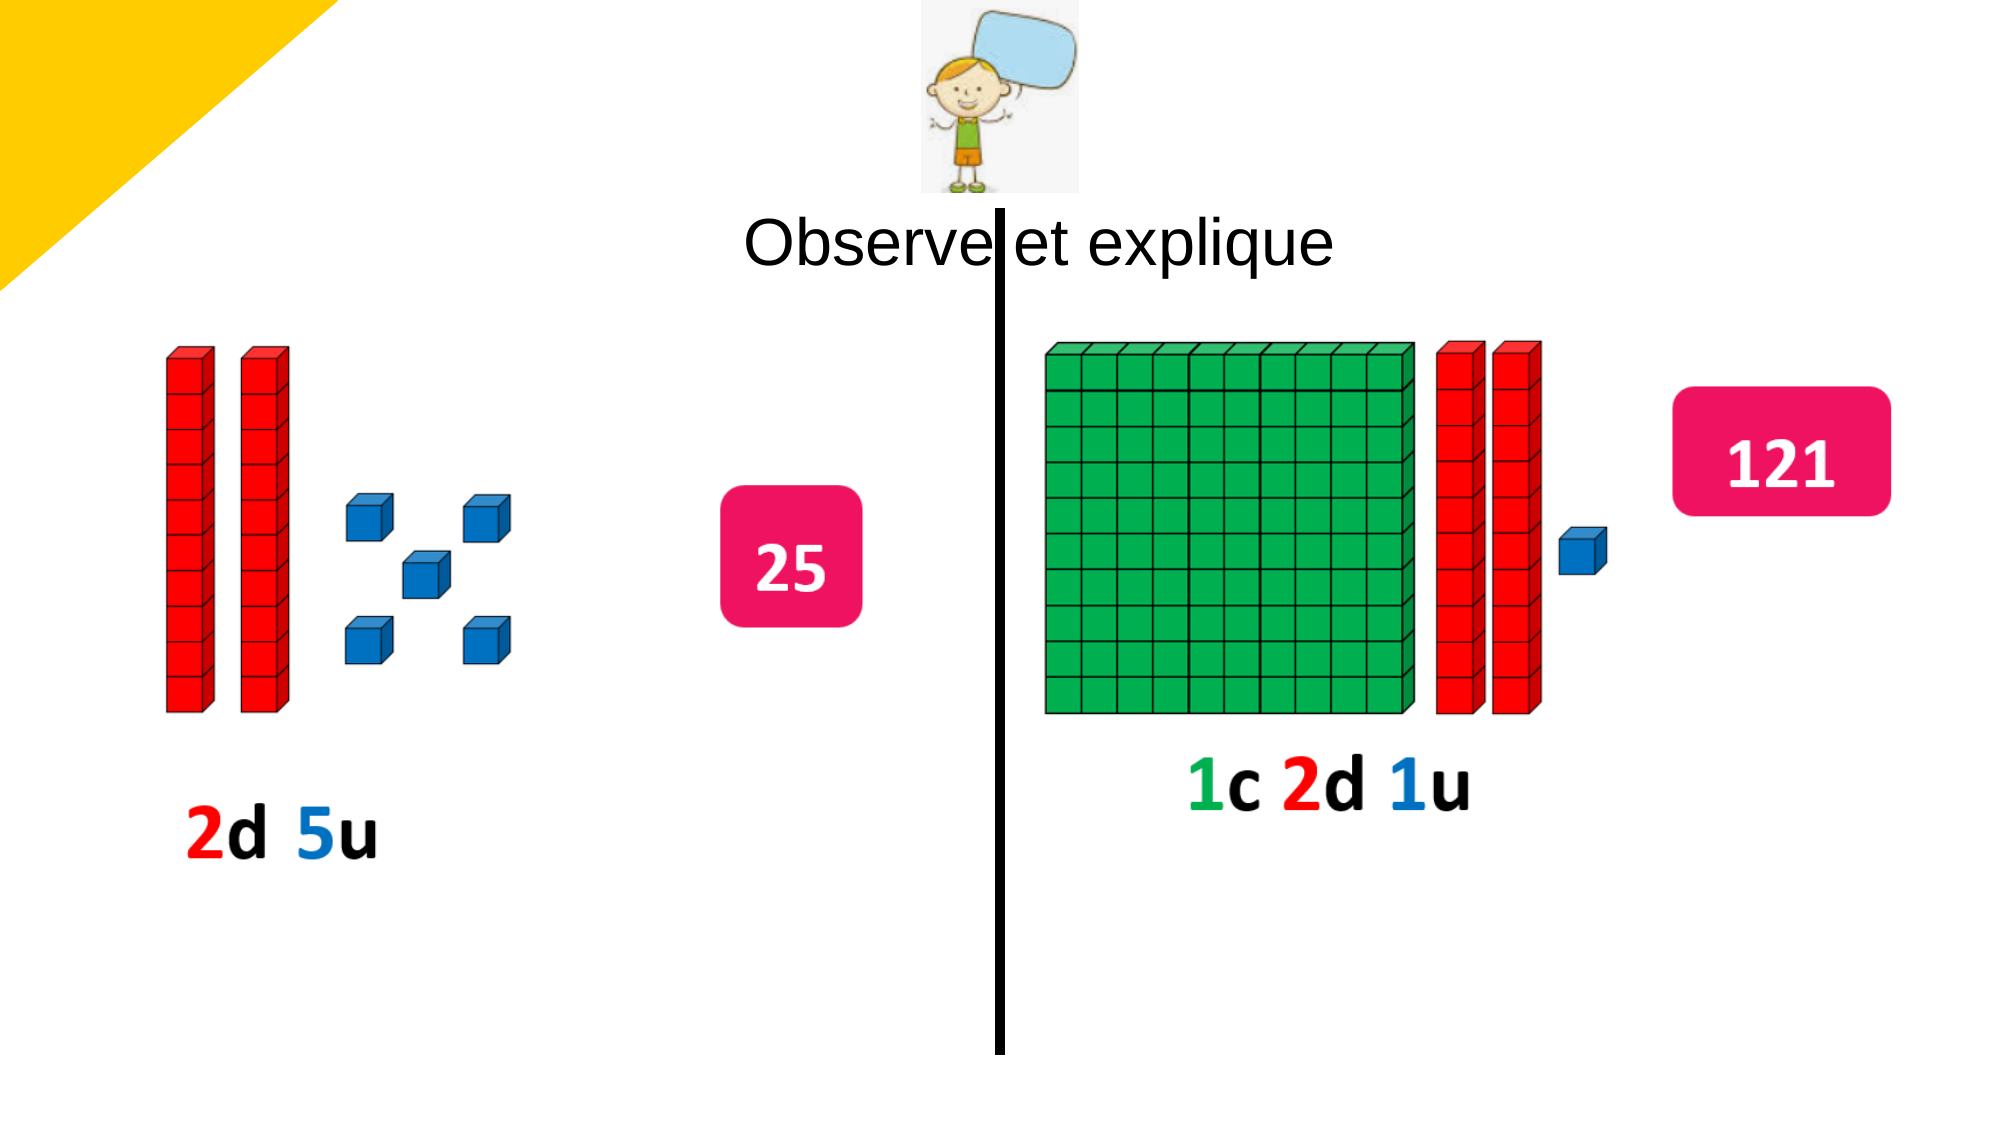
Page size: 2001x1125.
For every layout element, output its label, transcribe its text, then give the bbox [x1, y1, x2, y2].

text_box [0, 0, 337, 290]
picture [921, 0, 1079, 193]
picture [1040, 328, 1897, 816]
picture [132, 328, 866, 887]
text_box Observe et explique [728, 154, 1352, 334]
